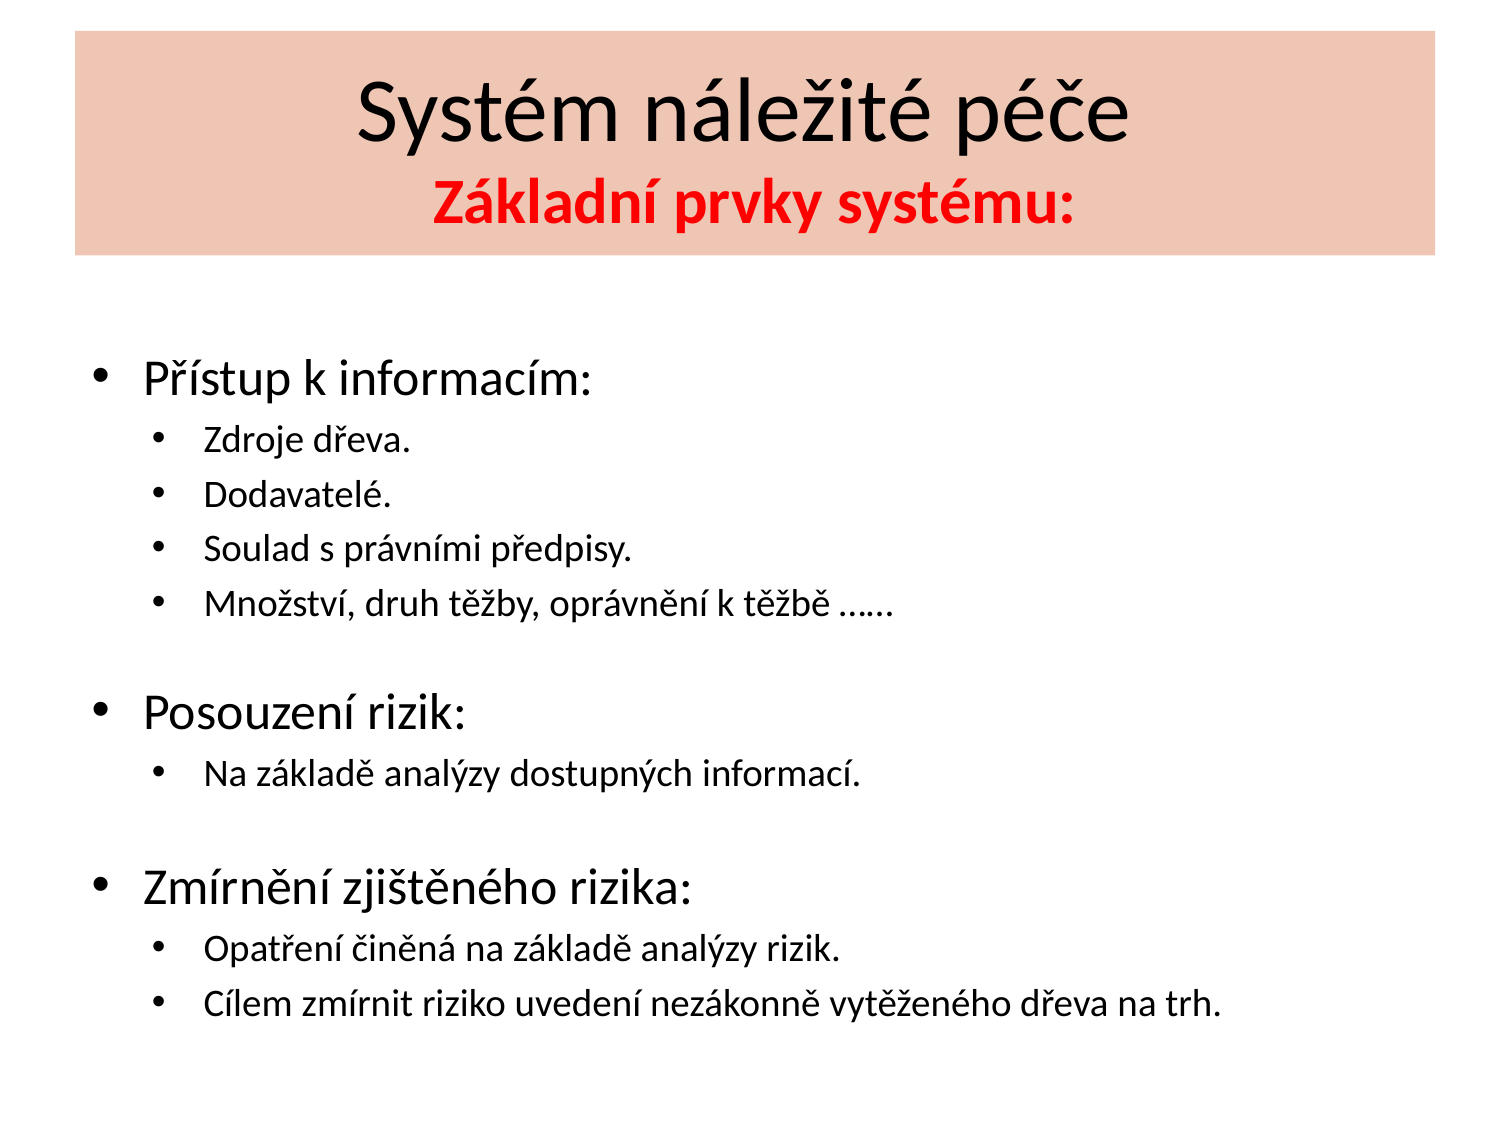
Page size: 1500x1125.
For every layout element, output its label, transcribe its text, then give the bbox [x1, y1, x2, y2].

title Systém náležité péče Základní prvky systému: [75, 30, 1436, 256]
list Přístup k informacím: Zdroje dřeva. Dodavatelé. Soulad s právními předpisy. Množství, druh těžby, oprávnění k těžbě …… Posouzení rizik: Na základě analýzy dostupných informací. Zmírnění zjištěného rizika: Opatření činěná na základě analýzy rizik. Cílem zmírnit riziko uvedení nezákonně vytěženého dřeva na trh. [76, 290, 1449, 1034]
